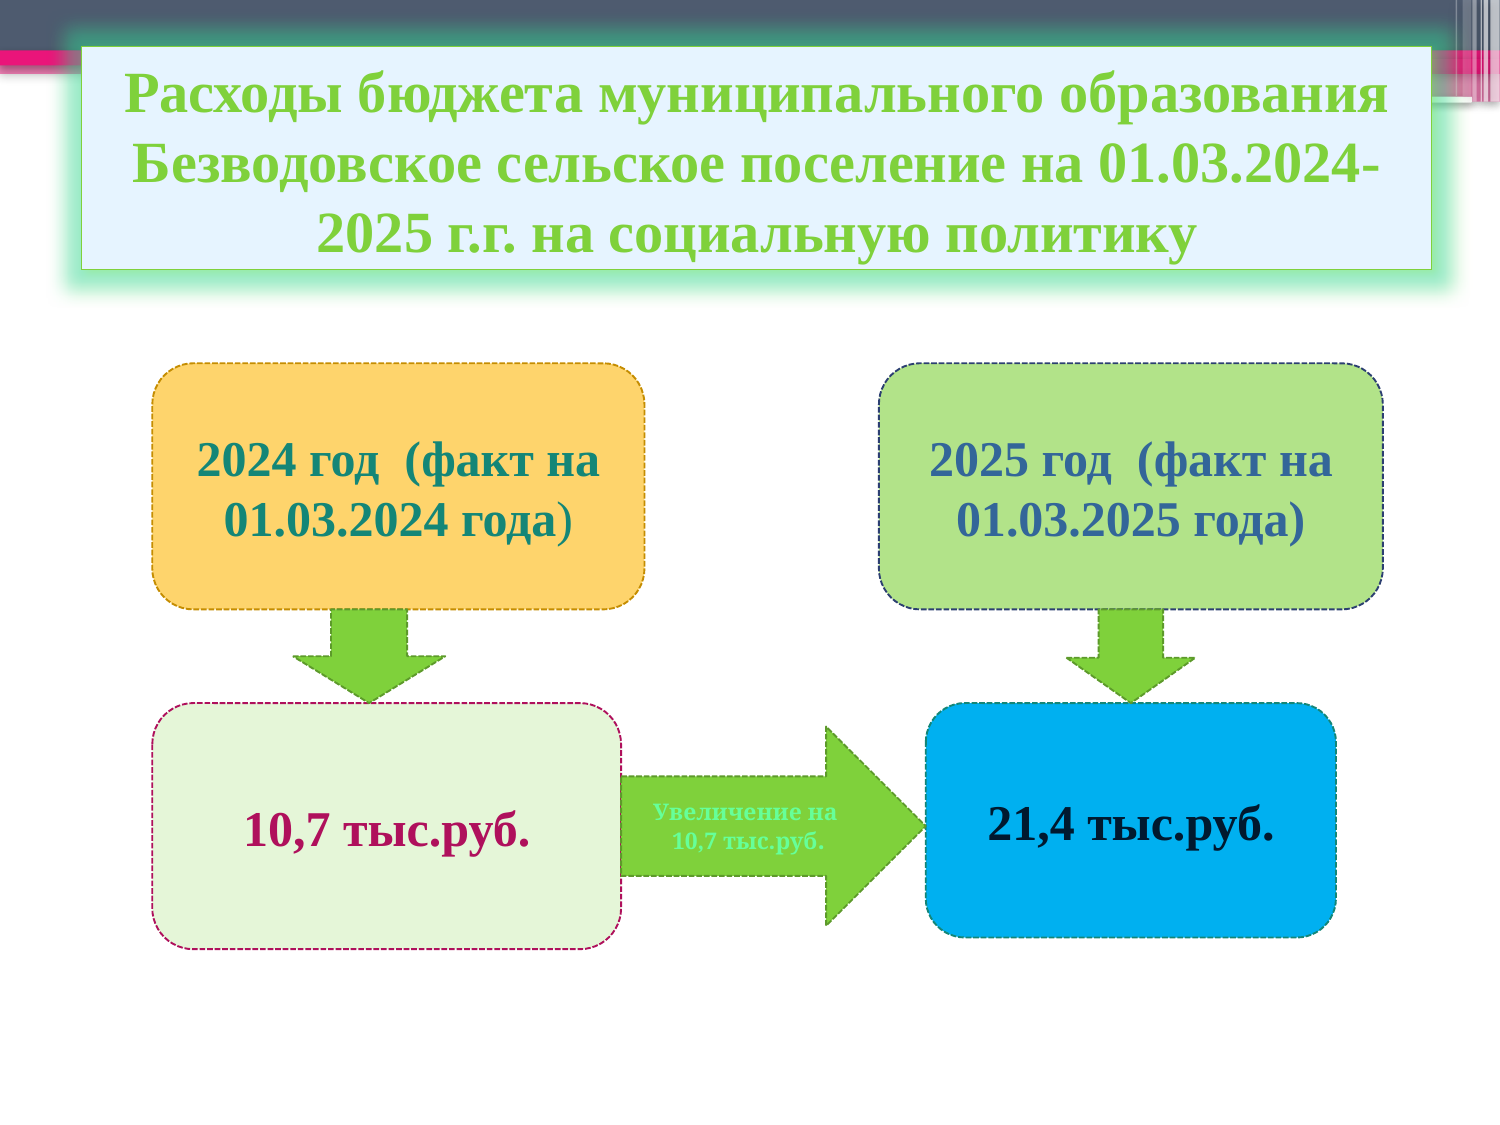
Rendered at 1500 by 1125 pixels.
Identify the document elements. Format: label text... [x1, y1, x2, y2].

text_box [292, 608, 447, 704]
text_box Увеличение на 10,7 тыс.руб. [620, 725, 927, 926]
text_box 2024 год (факт на 01.03.2024 года) [151, 362, 646, 611]
text_box 10,7 тыс.руб. [151, 702, 623, 951]
text_box Расходы бюджета муниципального образования Безводовское сельское поселение на 01.03.2024-2025 г.г. на социальную политику [81, 46, 1432, 270]
text_box 21,4 тыс.руб. [924, 702, 1337, 939]
text_box [1065, 608, 1196, 704]
text_box 2025 год (факт на 01.03.2025 года) [877, 362, 1384, 611]
